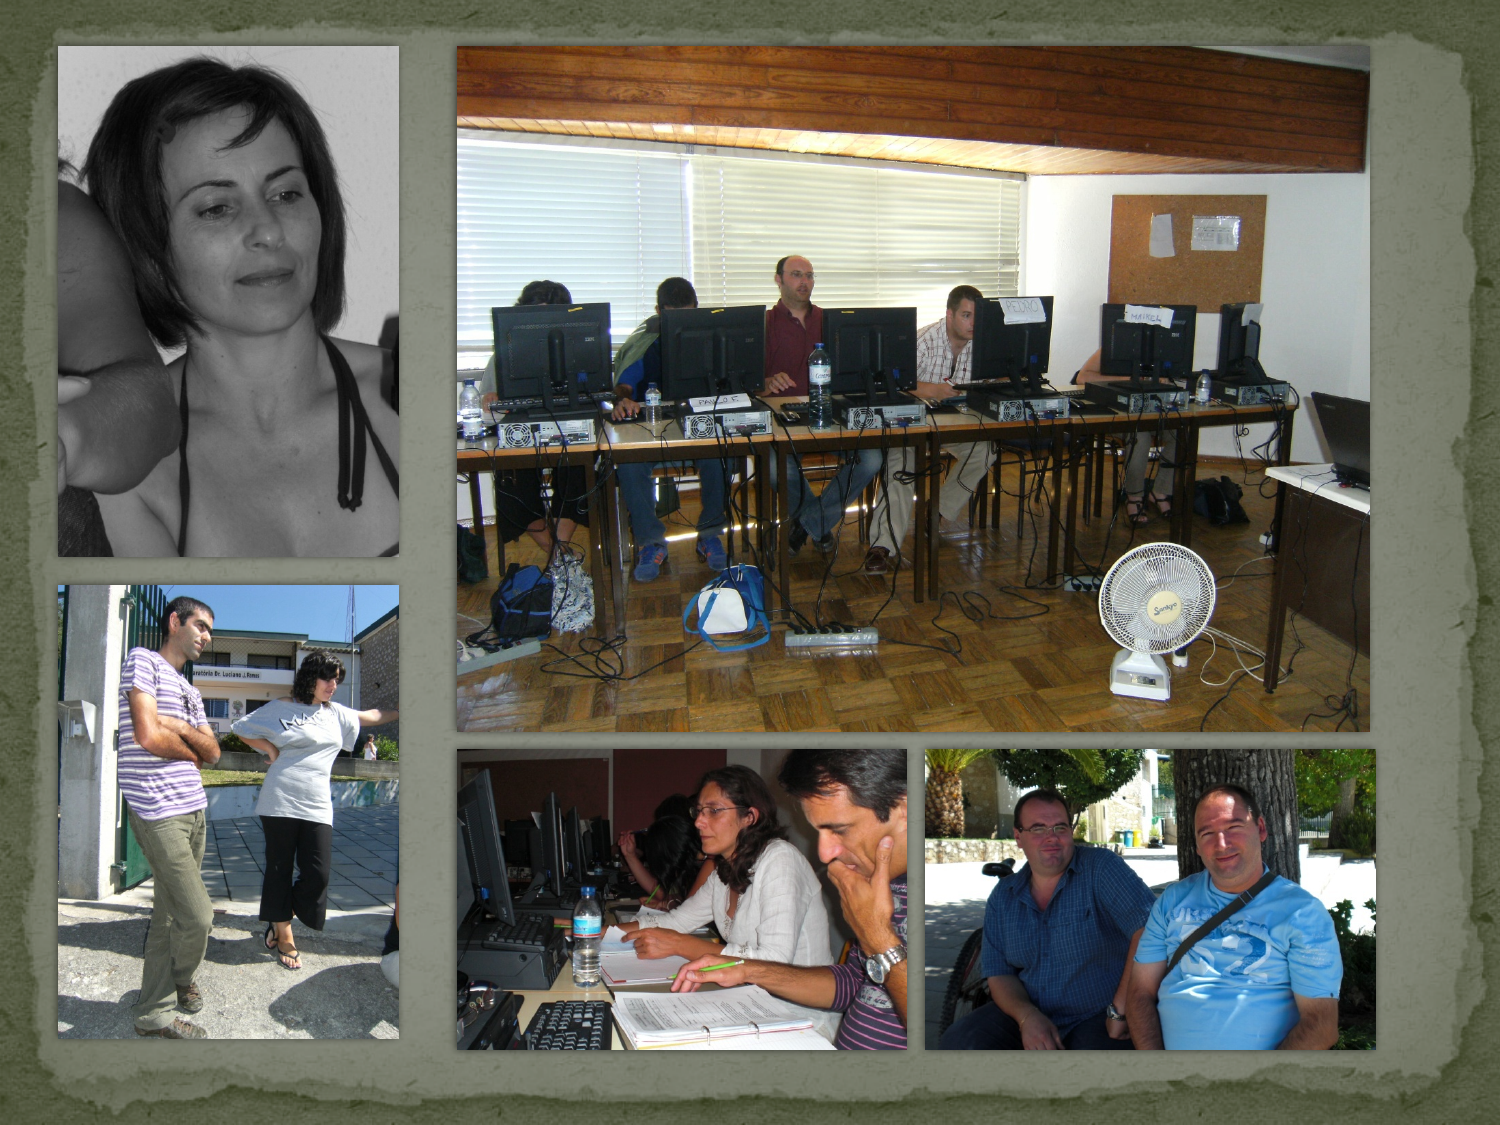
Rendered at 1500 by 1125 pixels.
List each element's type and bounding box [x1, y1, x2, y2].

picture [925, 749, 1376, 1050]
picture [58, 46, 399, 557]
picture [58, 585, 399, 1039]
picture [457, 749, 907, 1050]
picture [457, 46, 1370, 732]
